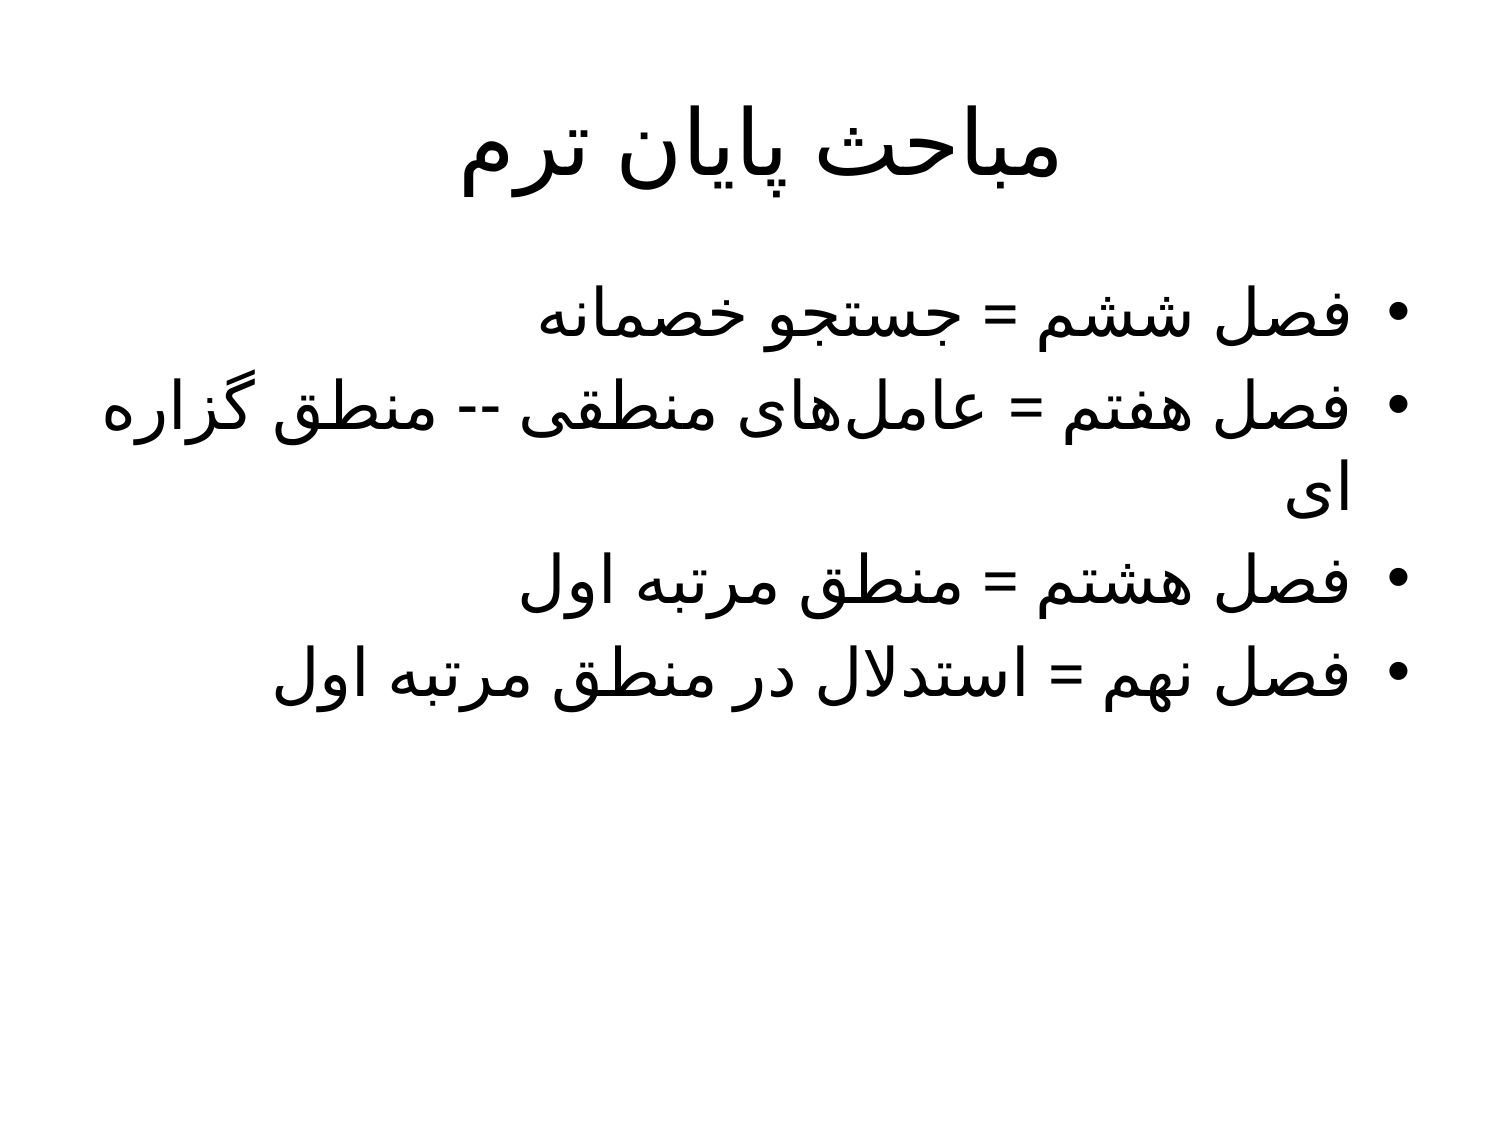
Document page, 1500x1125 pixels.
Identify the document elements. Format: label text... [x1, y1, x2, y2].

title مباحث پایان ترم [75, 45, 1425, 233]
list فصل ششم = جستجو خصمانه فصل هفتم = عامل‌های منطقی‌ -- منطق گزاره ای فصل هشتم = منطق مرتبه اول فصل نهم = استدلال در منطق مرتبه اول [75, 262, 1425, 1005]
